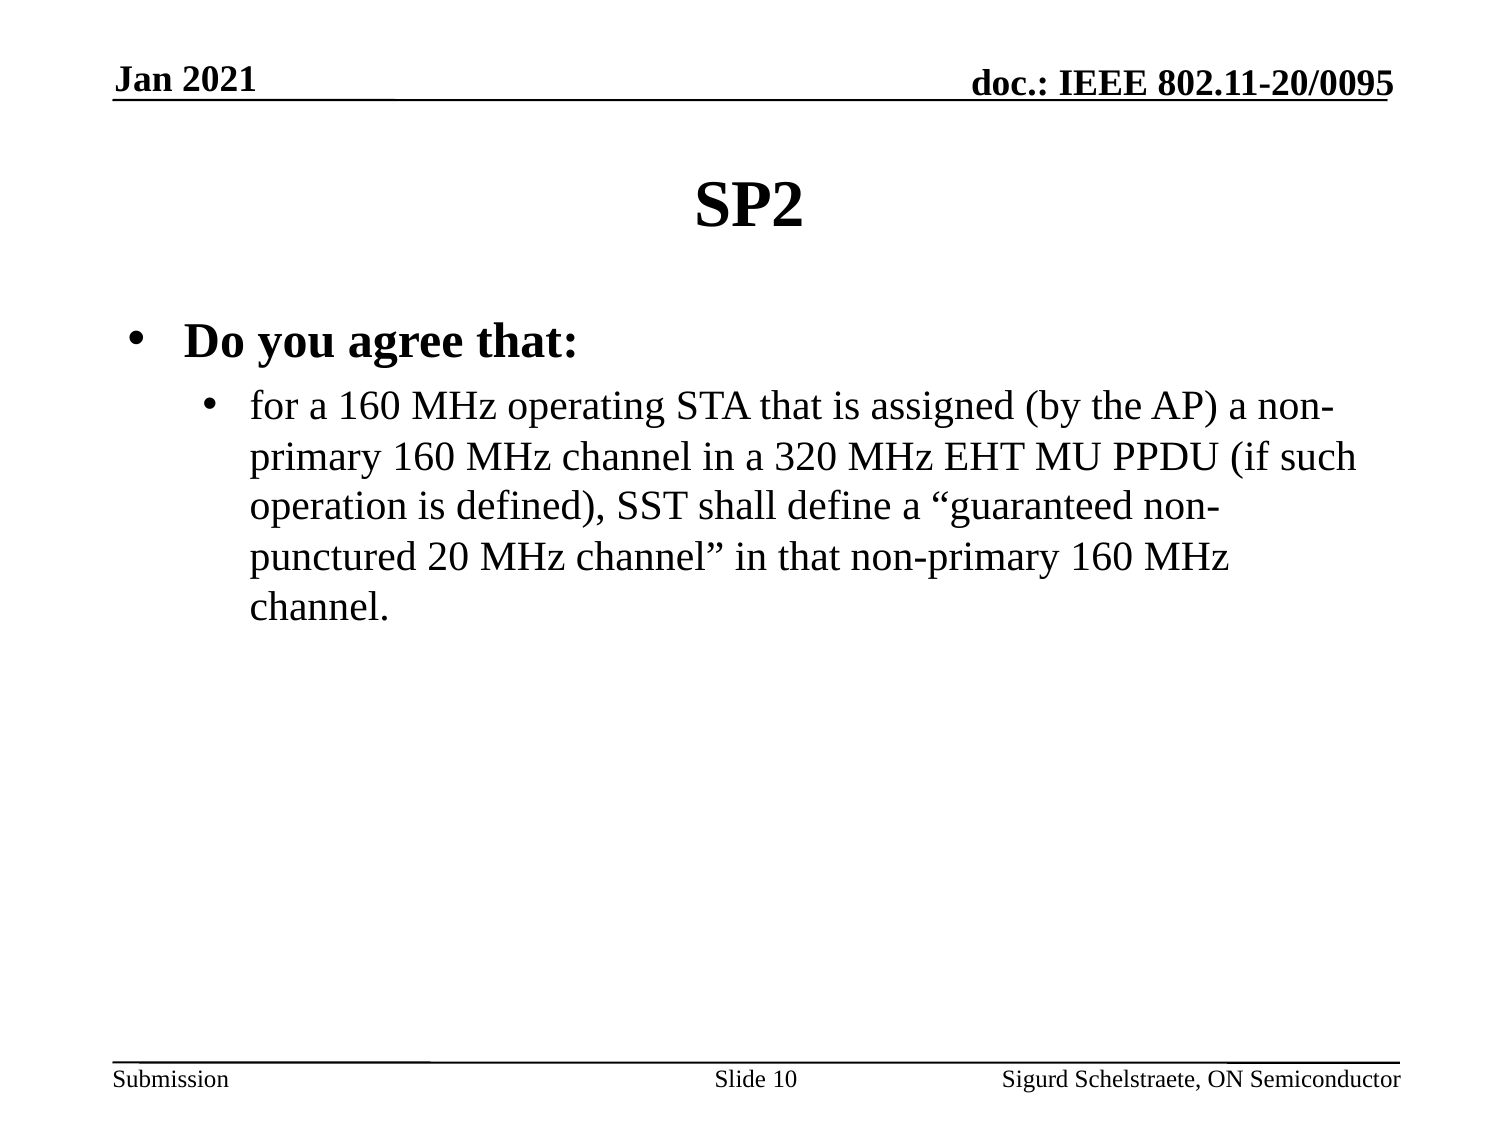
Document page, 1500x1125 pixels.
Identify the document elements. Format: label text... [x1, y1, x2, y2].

slide_number Slide 10 [712, 1061, 800, 1123]
title SP2 [112, 112, 1388, 288]
list Do you agree that: for a 160 MHz operating STA that is assigned (by the AP) a non-primary 160 MHz channel in a 320 MHz EHT MU PPDU (if such operation is defined), SST shall define a “guaranteed non-punctured 20 MHz channel” in that non-primary 160 MHz channel. [112, 299, 1388, 1038]
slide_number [114, 54, 423, 100]
footer Sigurd Schelstraete, ON Semiconductor [902, 1061, 1402, 1093]
